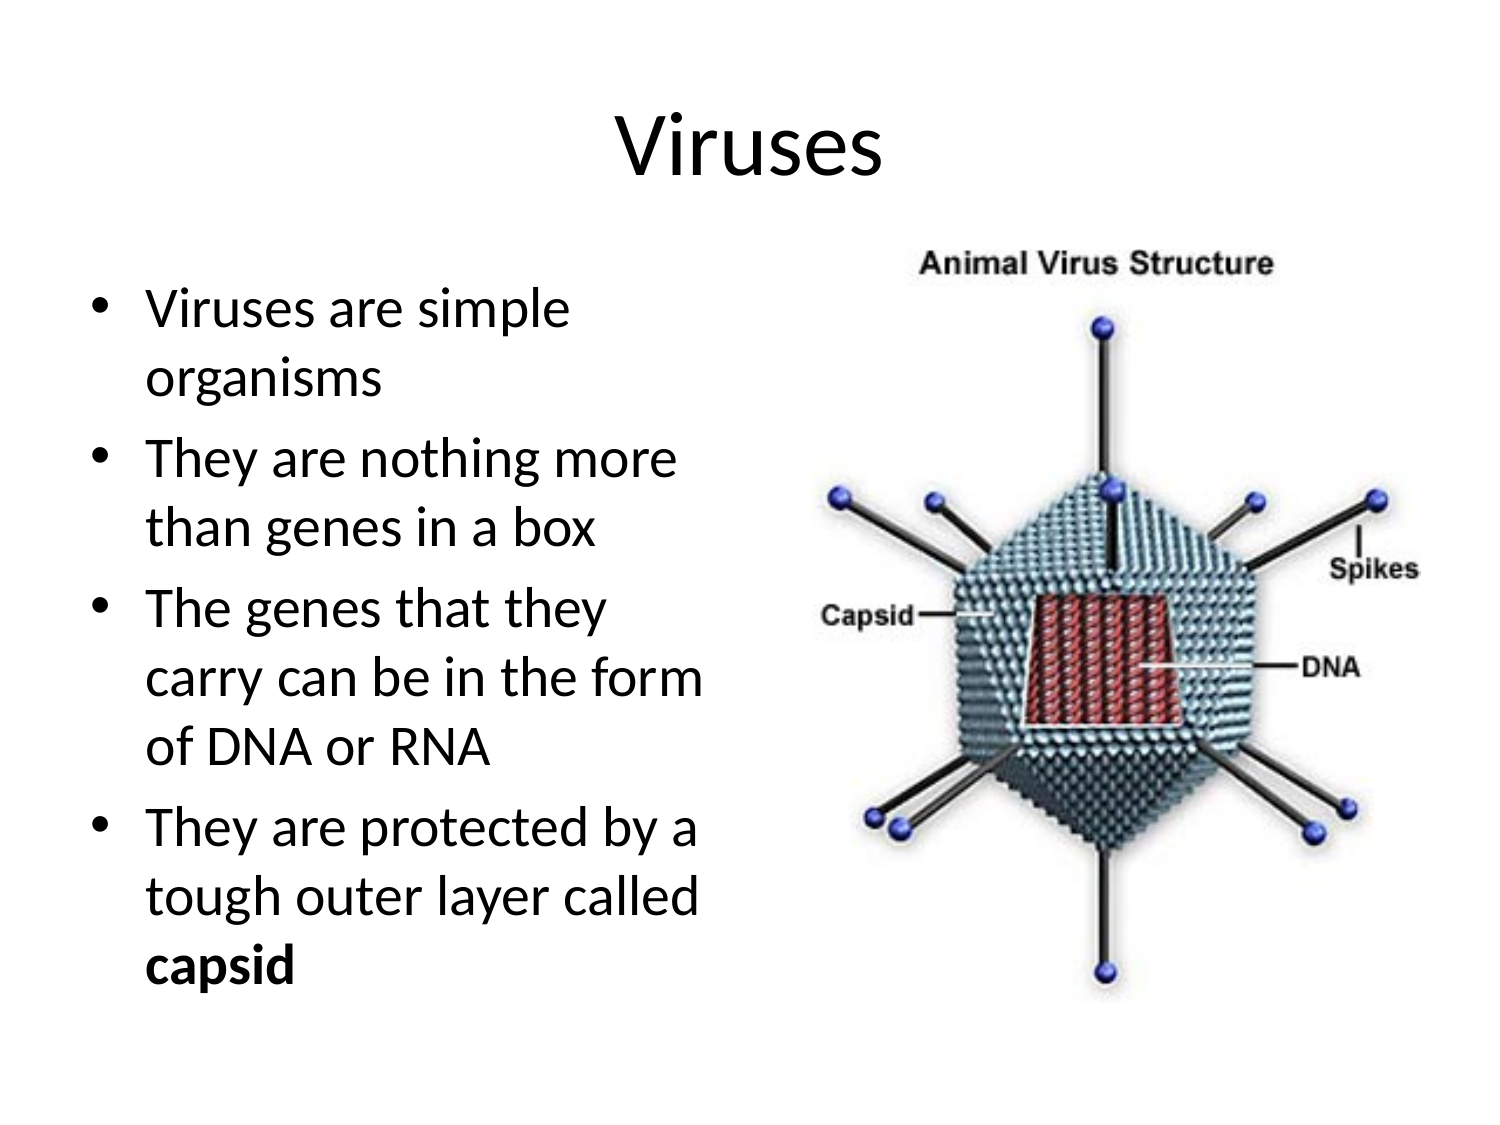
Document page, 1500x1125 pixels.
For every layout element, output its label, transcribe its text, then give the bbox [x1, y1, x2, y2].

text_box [812, 249, 1421, 1004]
title Viruses [75, 45, 1425, 233]
list Viruses are simple organisms They are nothing more than genes in a box The genes that they carry can be in the form of DNA or RNA They are protected by a tough outer layer called capsid [75, 262, 738, 1005]
